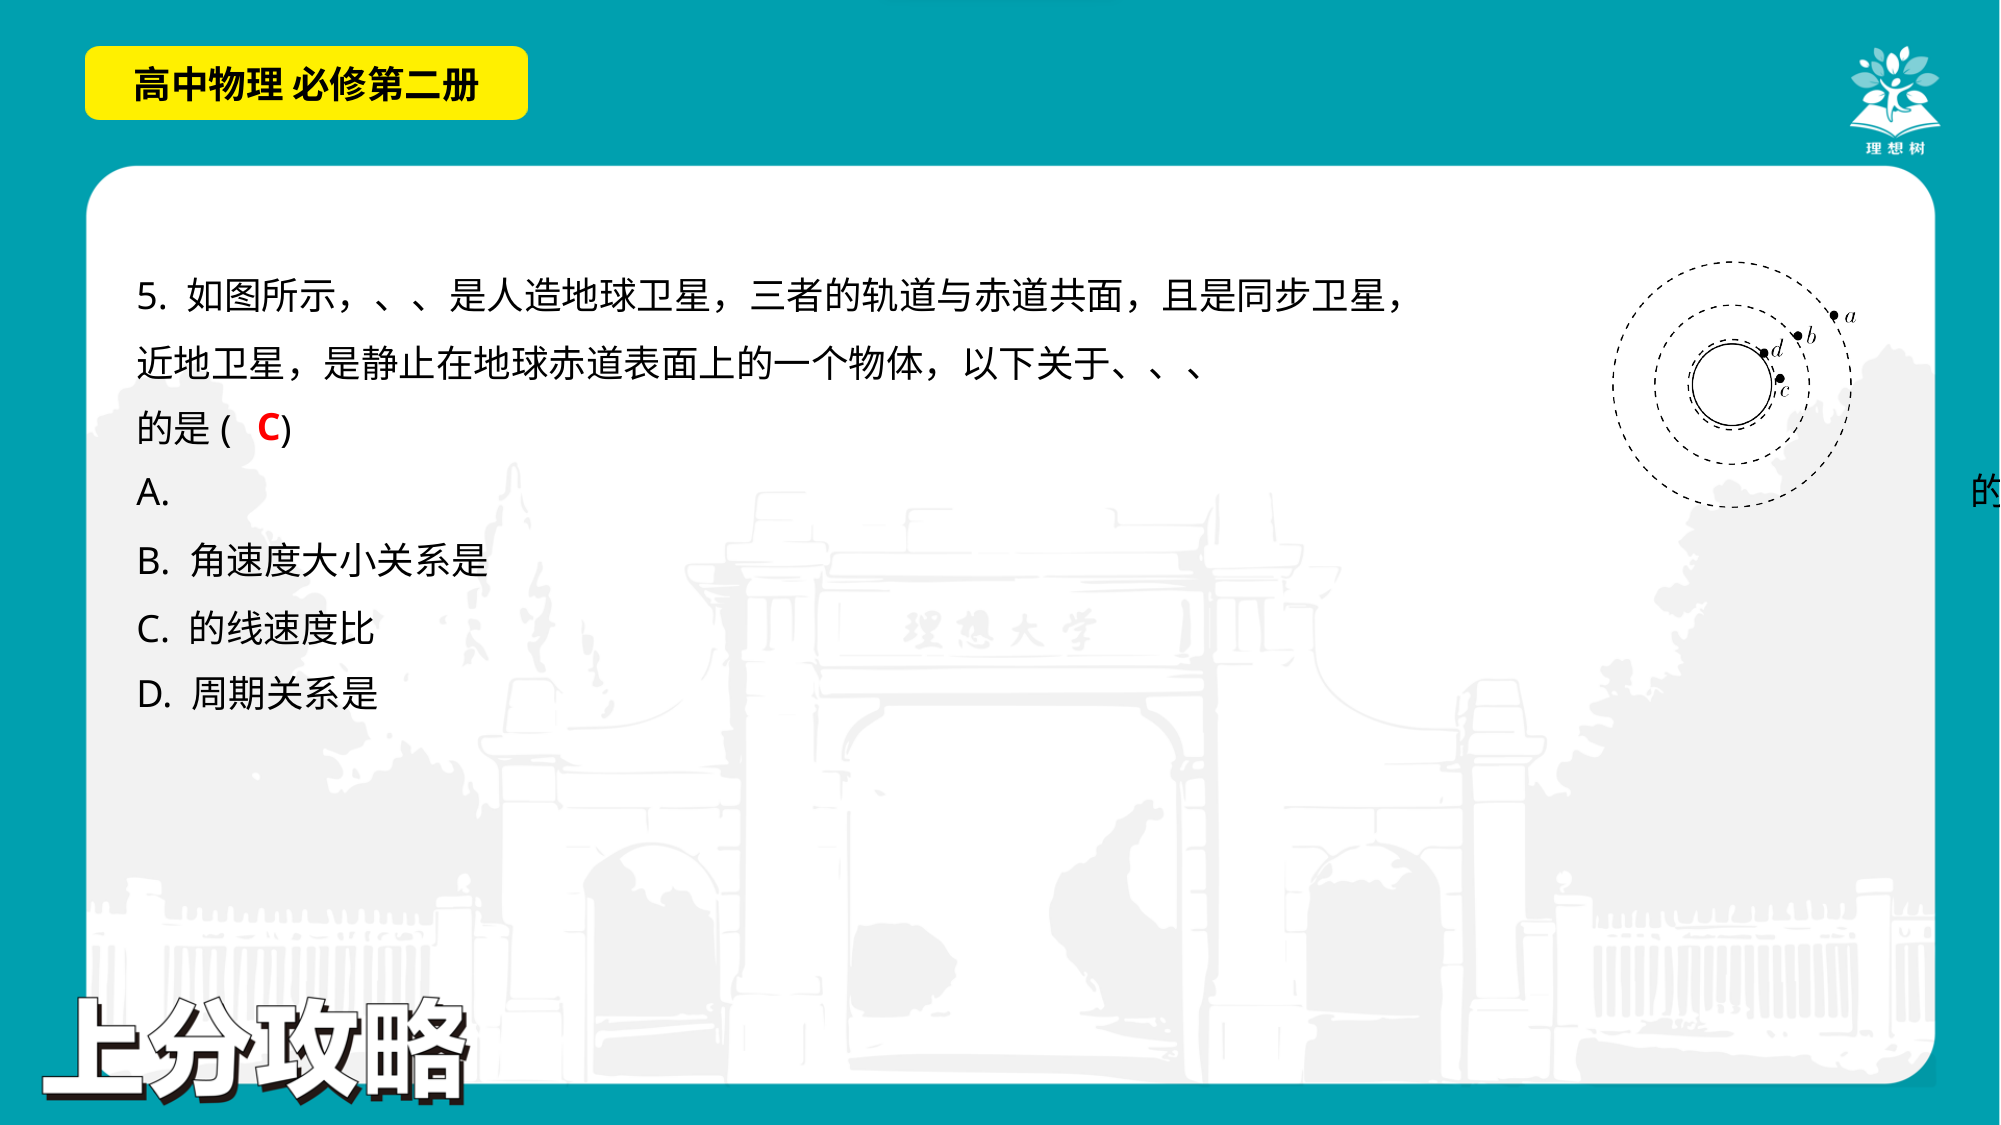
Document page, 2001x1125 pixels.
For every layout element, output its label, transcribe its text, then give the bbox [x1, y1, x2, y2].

picture [0, 0, 2000, 1125]
text_box C [241, 383, 296, 442]
